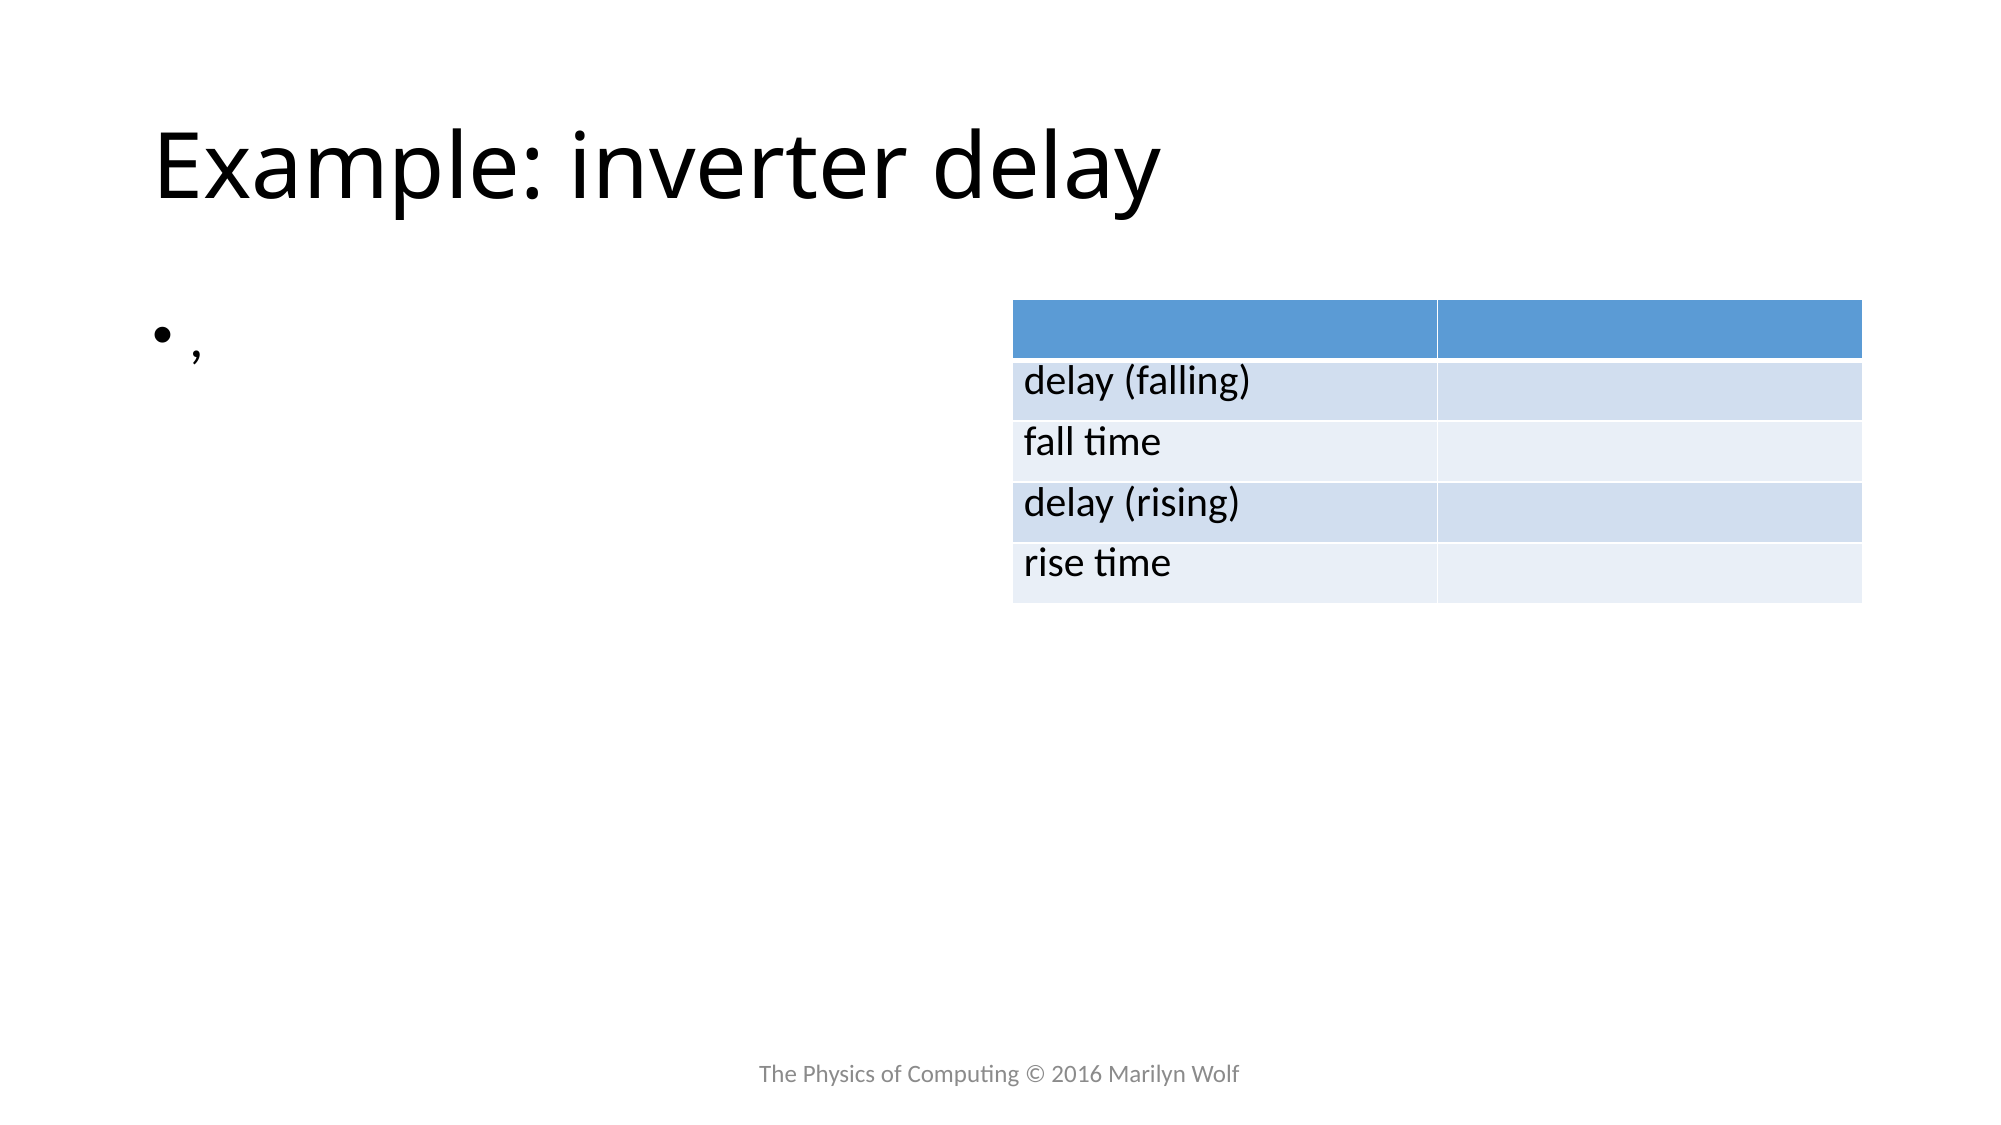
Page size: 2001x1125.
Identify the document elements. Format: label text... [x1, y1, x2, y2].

footer The Physics of Computing © 2016 Marilyn Wolf [662, 1042, 1338, 1103]
title Example: inverter delay [137, 59, 1863, 278]
